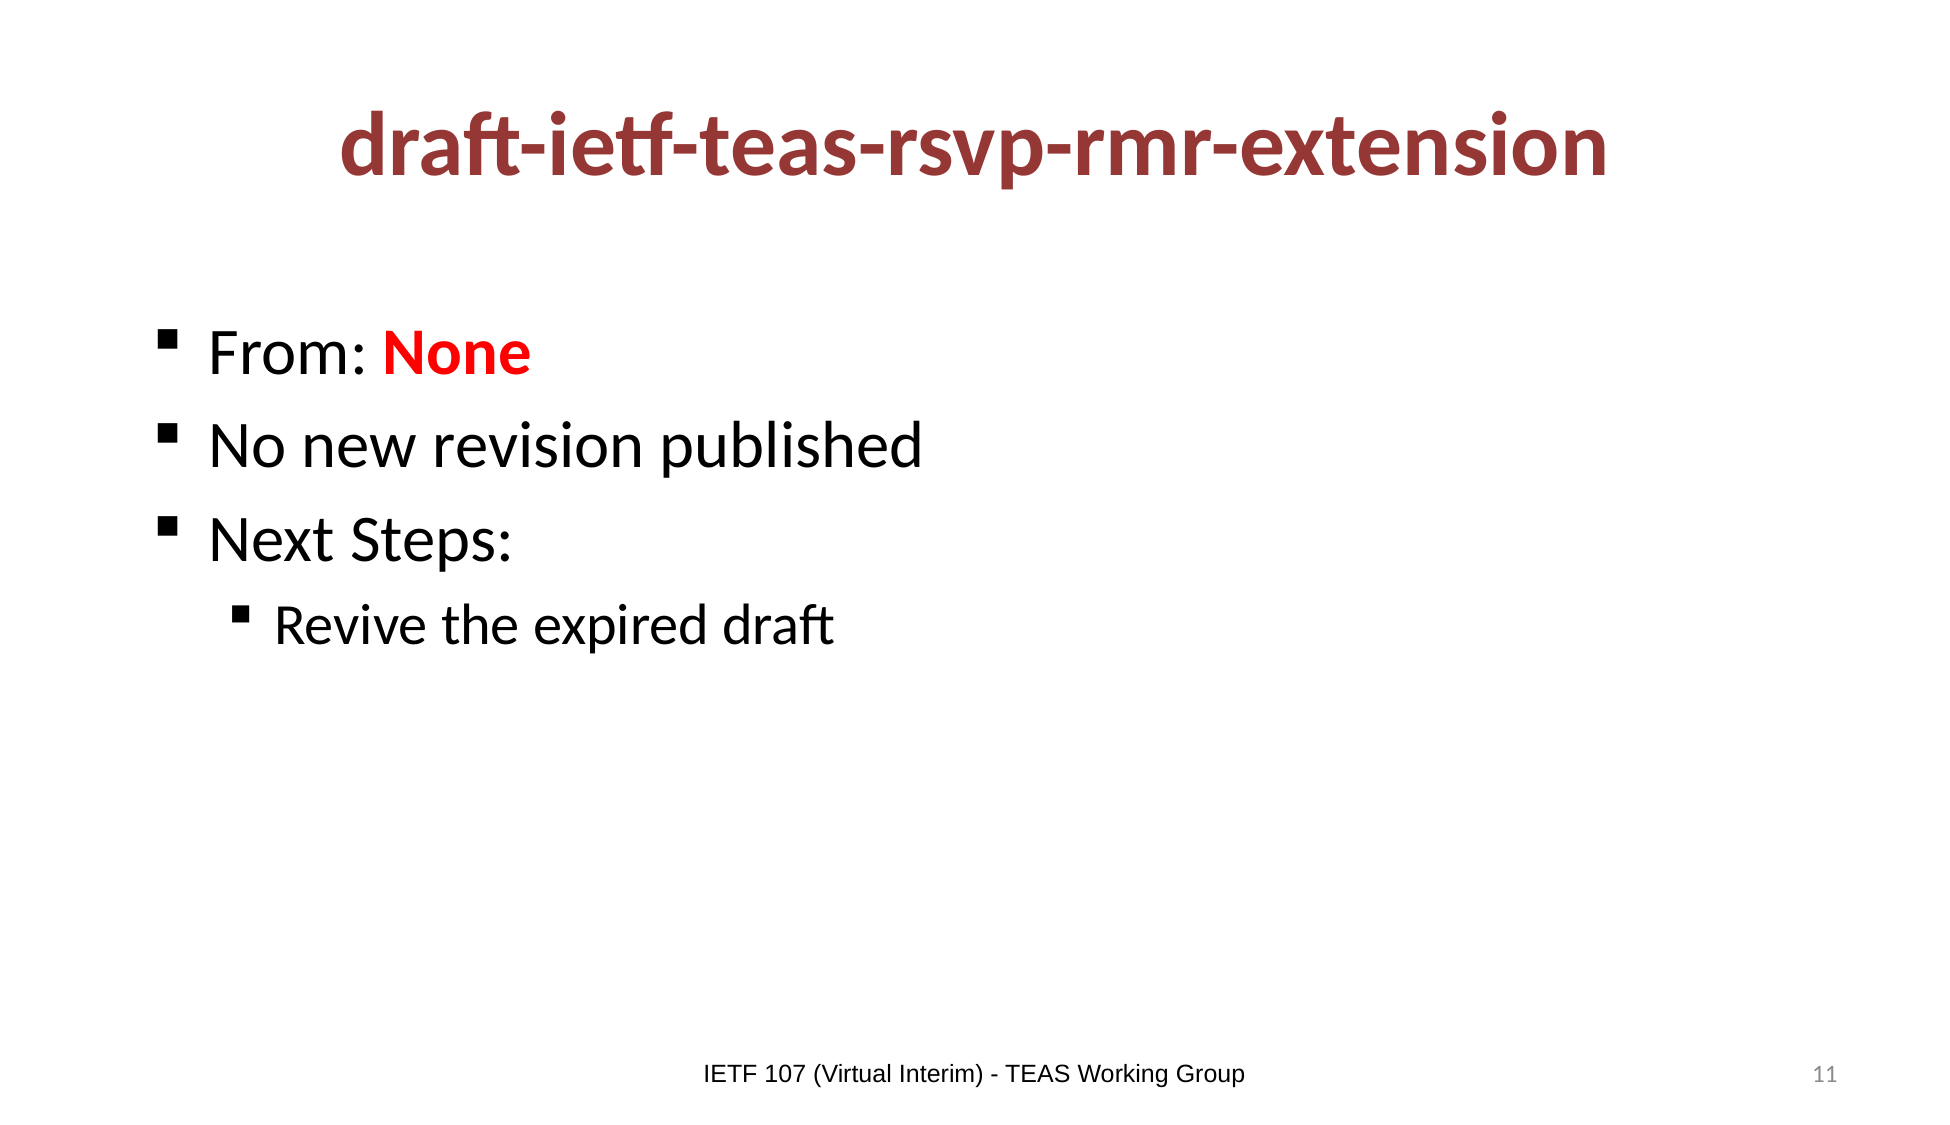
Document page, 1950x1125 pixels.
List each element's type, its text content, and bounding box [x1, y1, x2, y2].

slide_number 11 [1397, 1043, 1853, 1103]
title draft-ietf-teas-rsvp-rmr-extension [97, 45, 1853, 233]
text_box From: None No new revision published Next Steps: Revive the expired draft [137, 300, 1893, 1043]
footer IETF 107 (Virtual Interim) - TEAS Working Group [666, 1043, 1284, 1103]
